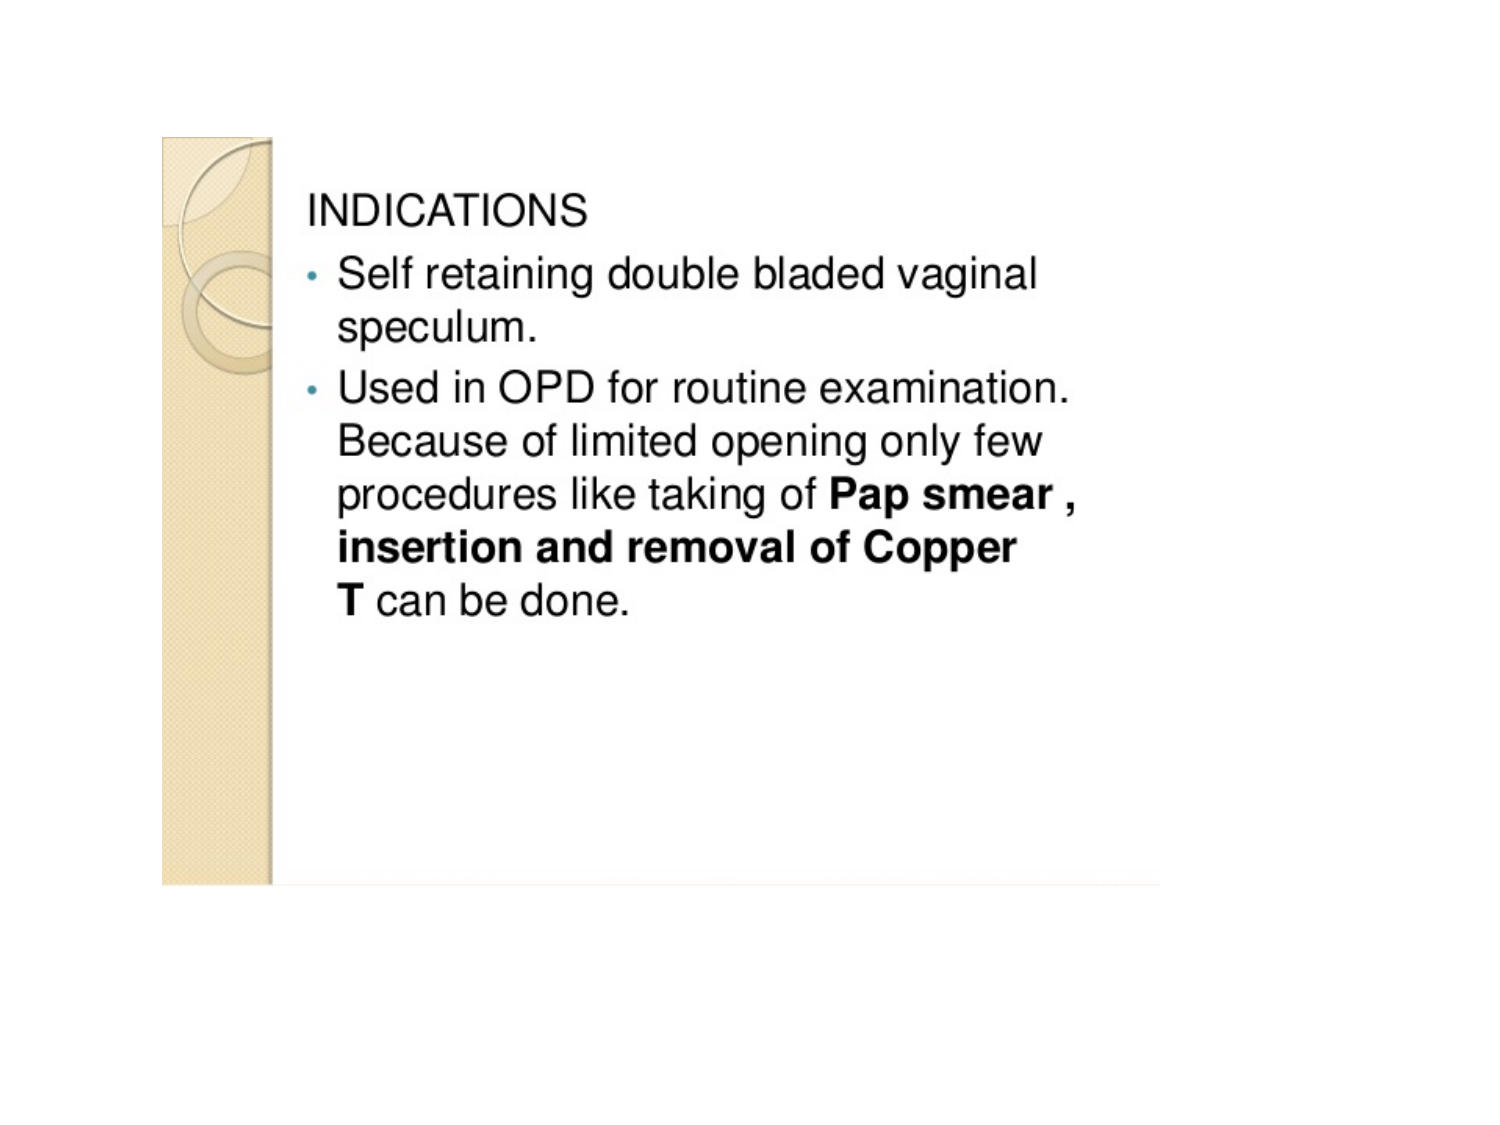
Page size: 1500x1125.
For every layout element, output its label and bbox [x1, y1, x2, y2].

picture [162, 137, 1160, 887]
